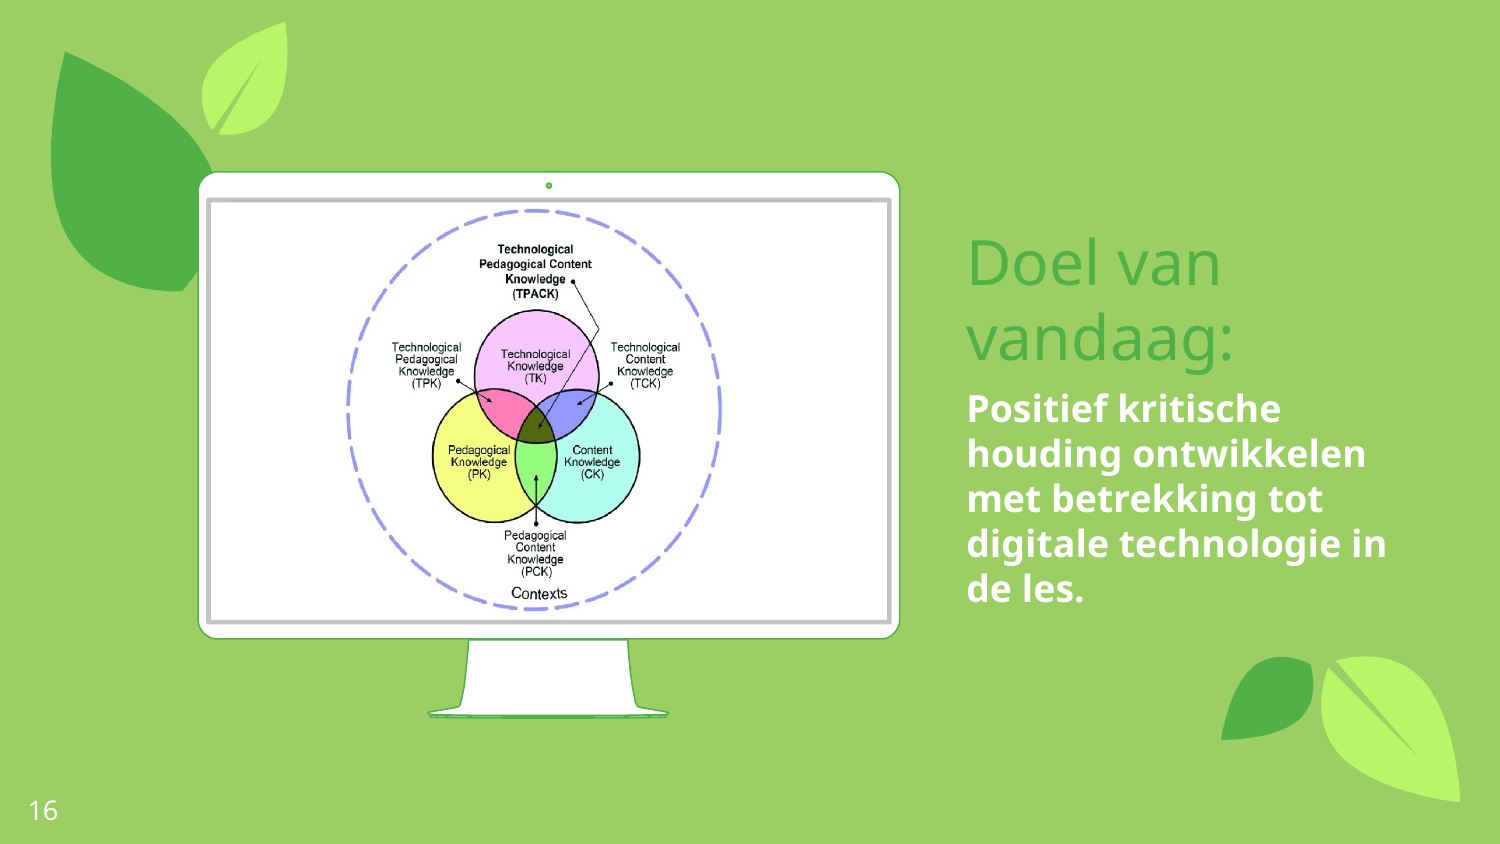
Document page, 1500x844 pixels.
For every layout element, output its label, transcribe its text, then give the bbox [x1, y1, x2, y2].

list Doel van vandaag: Positief kritische houding ontwikkelen met betrekking tot digitale technologie in de les. [951, 75, 1424, 759]
picture [210, 201, 888, 620]
text_box [198, 171, 900, 718]
slide_number 16 [12, 779, 103, 844]
